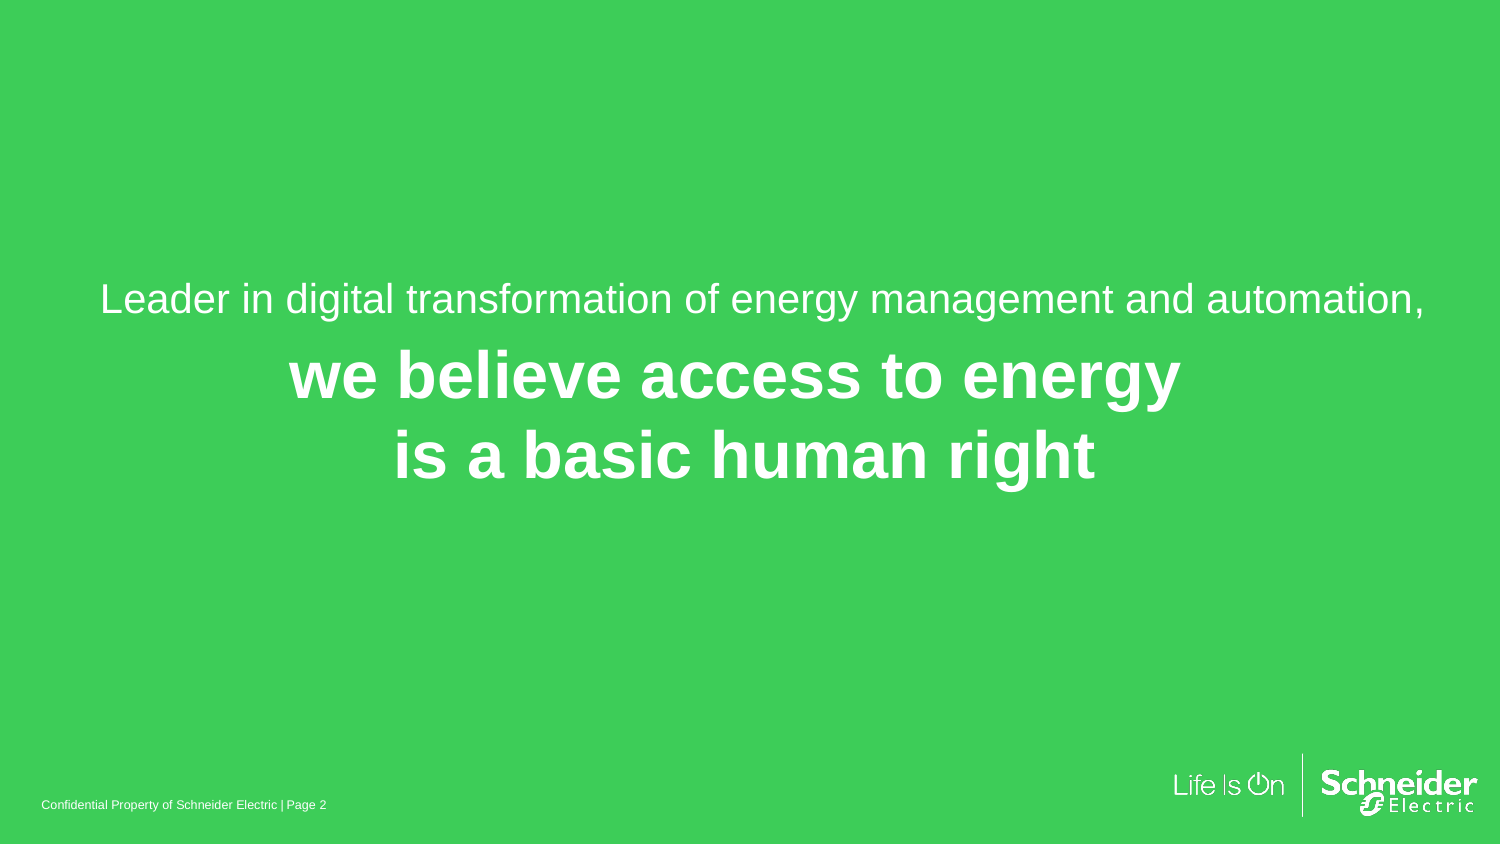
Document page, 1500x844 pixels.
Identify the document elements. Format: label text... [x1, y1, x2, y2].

title we believe access to energy is a basic human right [41, 331, 1449, 585]
picture [1160, 739, 1492, 831]
footer Confidential Property of Schneider Electric | [41, 796, 290, 812]
subtitle Leader in digital transformation of energy management and automation, [58, 271, 1467, 322]
slide_number Page 2 [290, 796, 373, 812]
